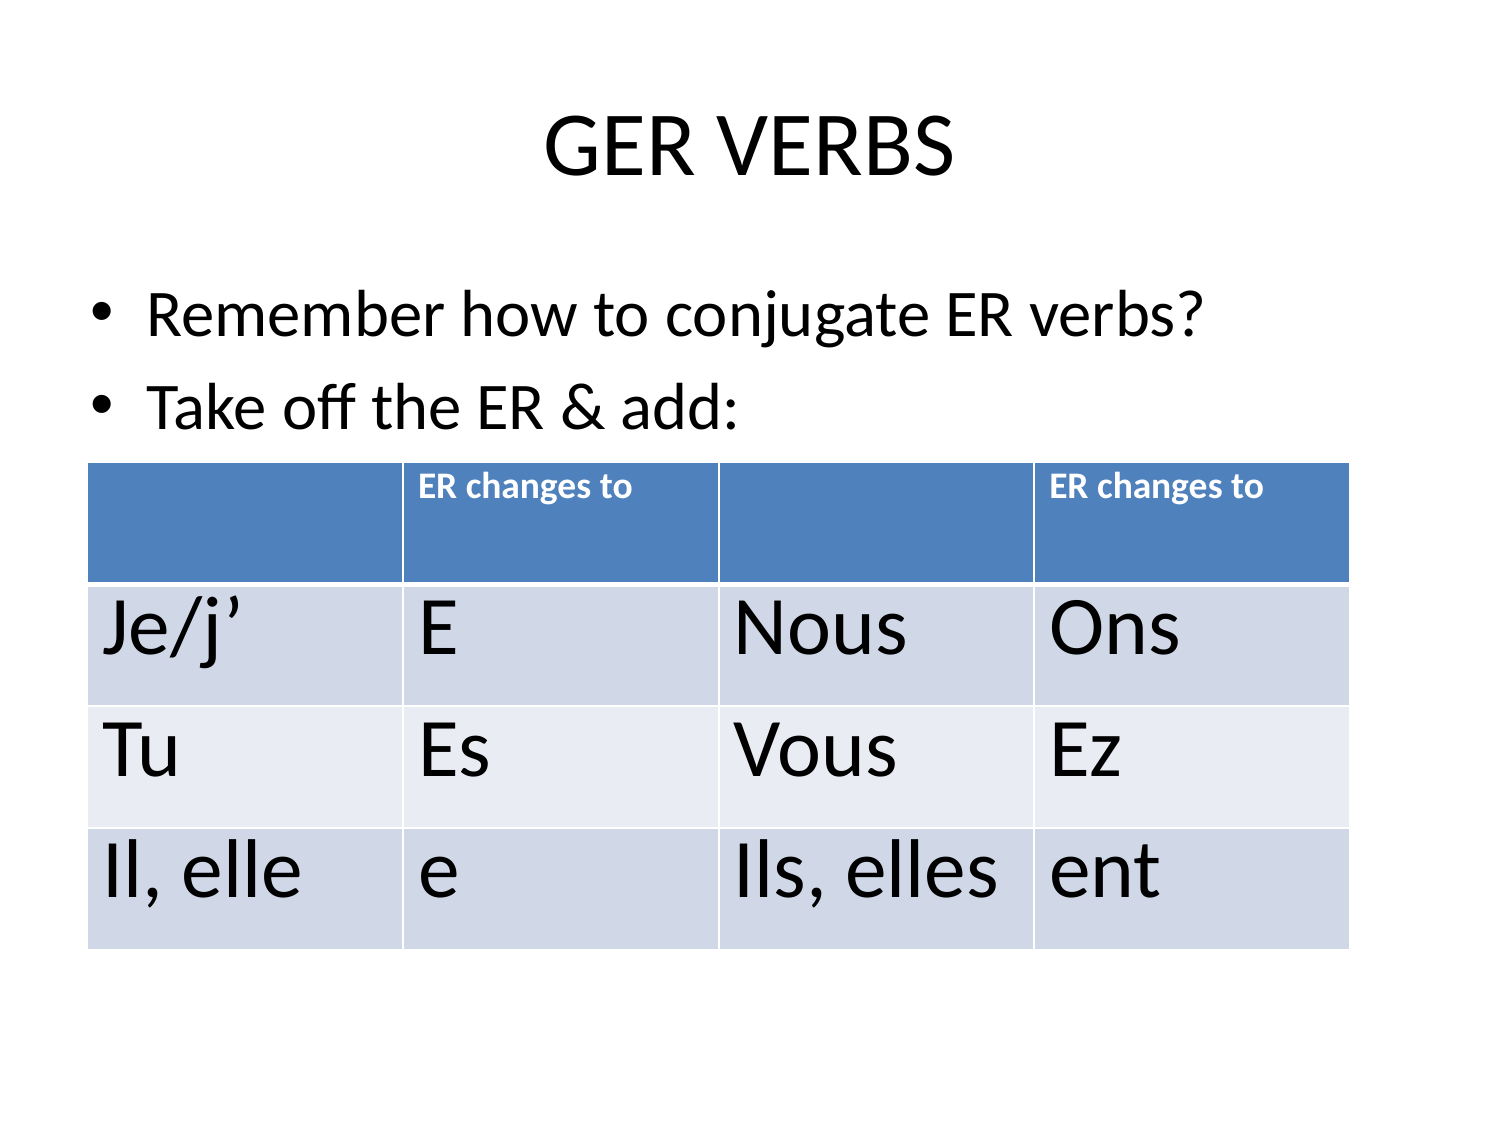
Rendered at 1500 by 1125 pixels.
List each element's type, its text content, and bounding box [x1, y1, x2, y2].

table_cell ent [1035, 829, 1349, 949]
table_cell Ons [1035, 587, 1349, 705]
table_cell Il, elle [88, 829, 402, 949]
table_cell Vous [720, 707, 1033, 827]
table_header ER changes to [1035, 463, 1349, 582]
list Remember how to conjugate ER verbs? Take off the ER & add: [75, 262, 1425, 1005]
table_cell Tu [88, 707, 402, 827]
table_header ER changes to [404, 463, 718, 582]
table_cell Ils, elles [720, 829, 1033, 949]
table_cell E [404, 587, 718, 705]
title GER VERBS [75, 45, 1425, 233]
table_cell Ez [1035, 707, 1349, 827]
table_cell Nous [720, 587, 1033, 705]
table_cell Je/j’ [88, 587, 402, 705]
table_header [720, 463, 1033, 582]
table_cell e [404, 829, 718, 949]
table_header [88, 463, 402, 582]
table_cell Es [404, 707, 718, 827]
